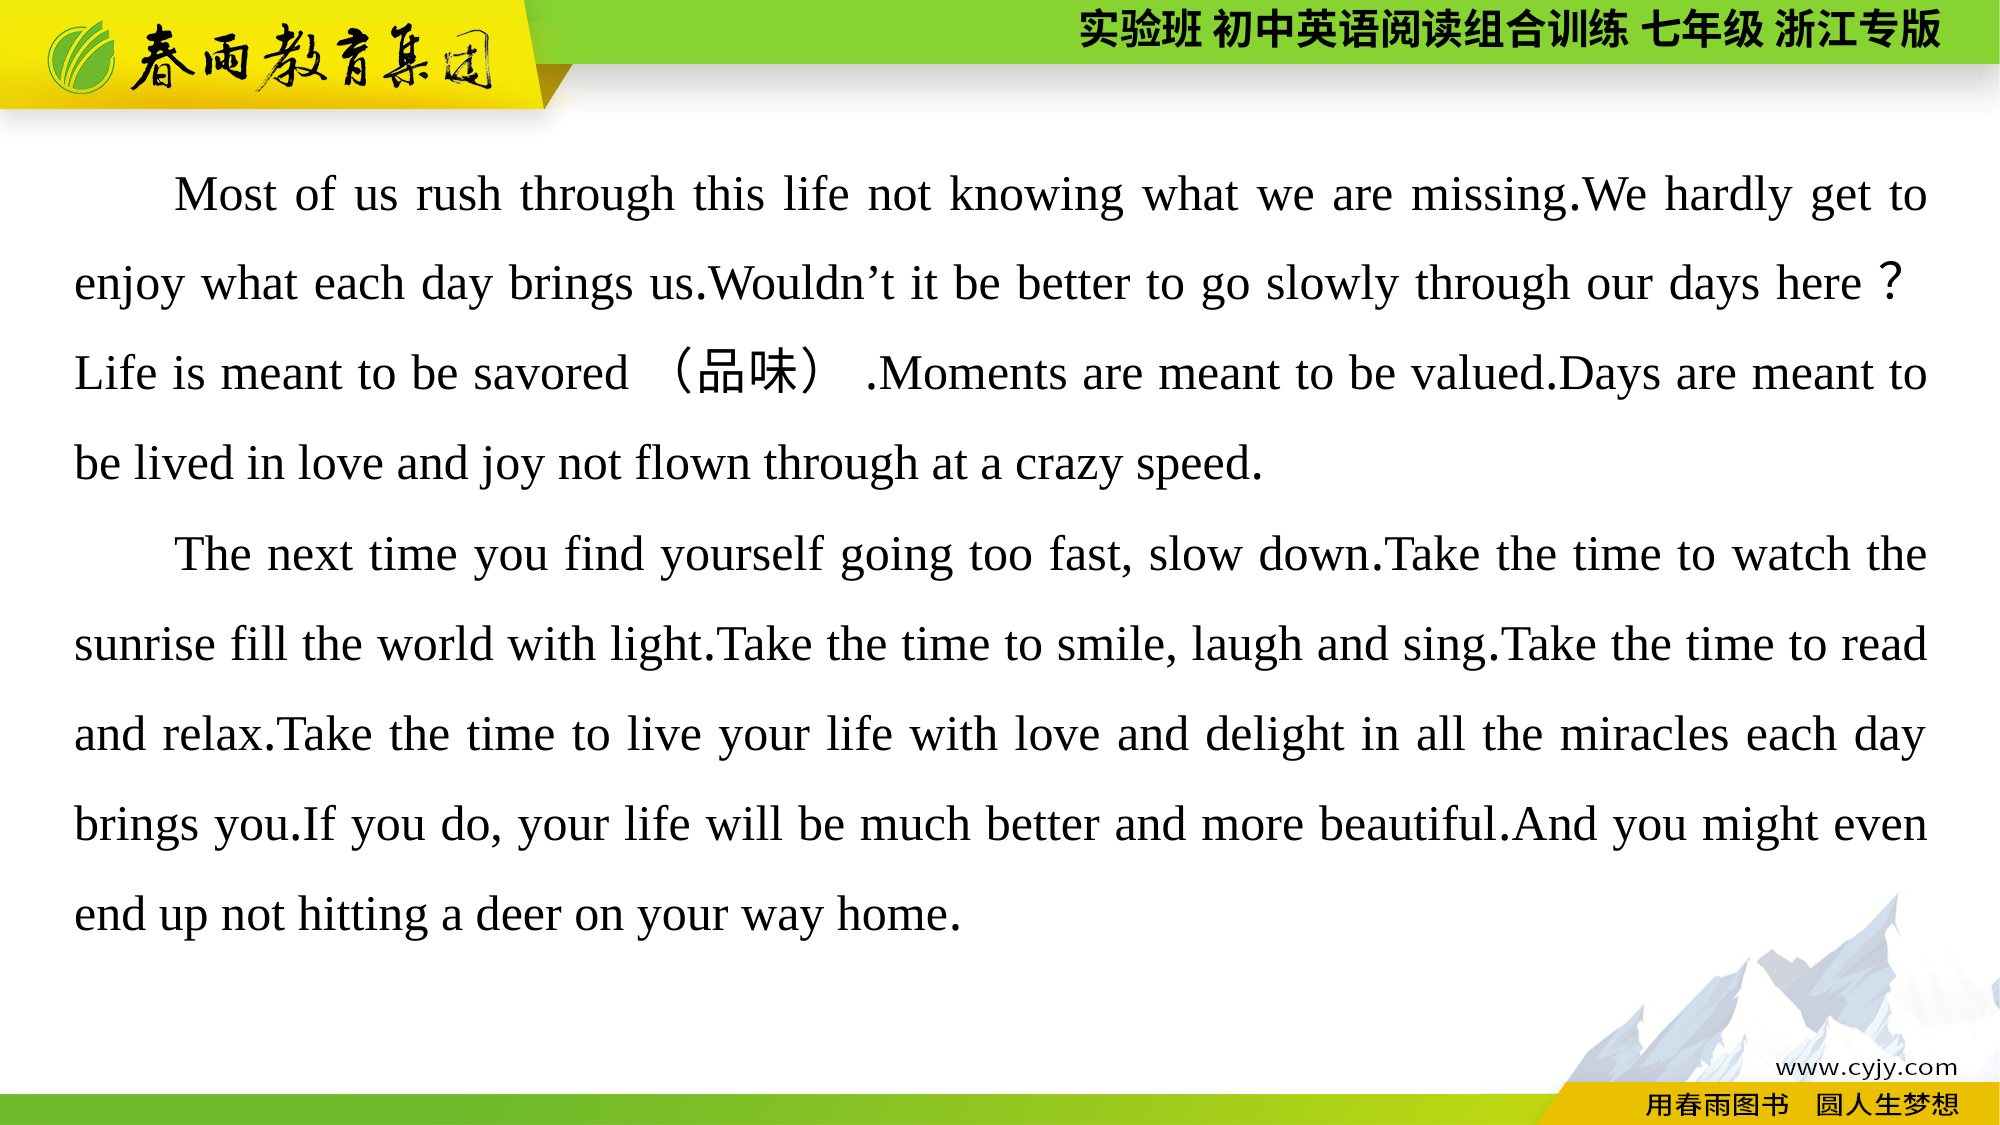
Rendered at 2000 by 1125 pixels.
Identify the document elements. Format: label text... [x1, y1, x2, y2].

picture [0, 0, 2000, 1125]
list Most of us rush through this life not knowing what we are missing.We hardly get to enjoy what each day brings us.Wouldn’t it be better to go slowly through our days here？ Life is meant to be savored（品味）.Moments are meant to be valued.Days are meant to be lived in love and joy not flown through at a crazy speed. The next time you find yourself going too fast, slow down.Take the time to watch the sunrise fill the world with light.Take the time to smile, laugh and sing.Take the time to read and relax.Take the time to live your life with love and delight in all the miracles each day brings you.If you do, your life will be much better and more beautiful.And you might even end up not hitting a deer on your way home. [59, 122, 1944, 944]
